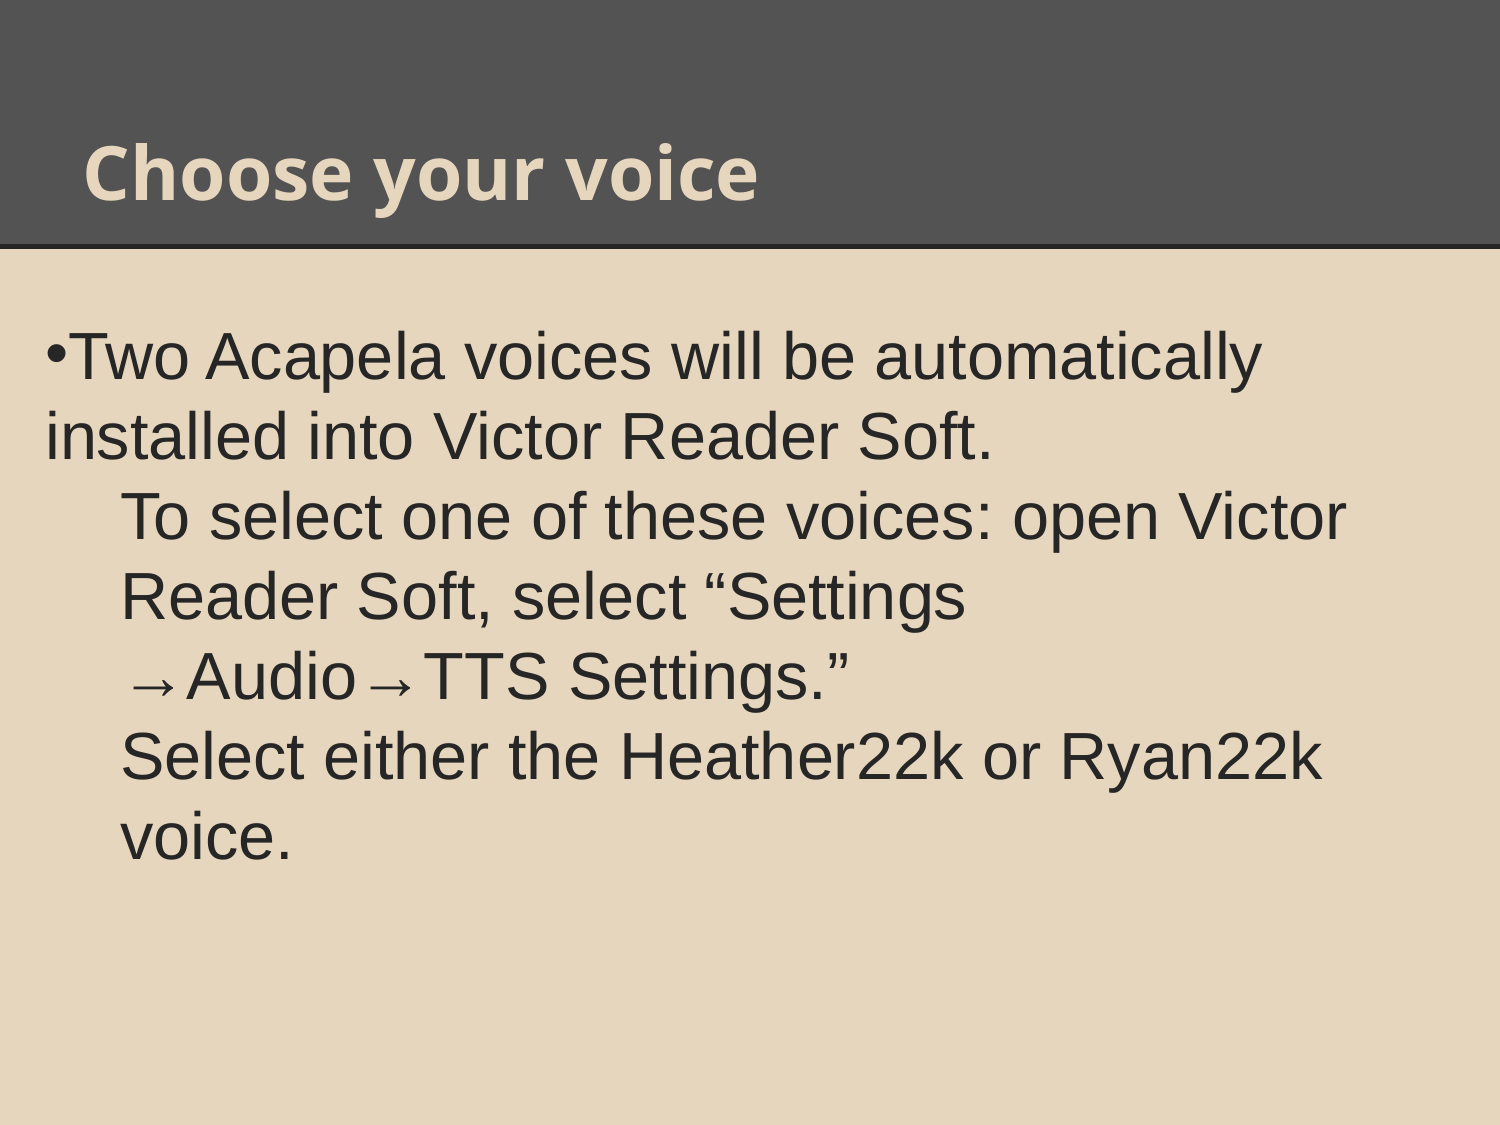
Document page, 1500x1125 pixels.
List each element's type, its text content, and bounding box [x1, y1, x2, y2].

text_box Two Acapela voices will be automatically installed into Victor Reader Soft. To select one of these voices: open Victor Reader Soft, select “Settings →Audio→TTS Settings.” Select either the Heather22k or Ryan22k voice. [30, 305, 1406, 881]
title Choose your voice [30, 12, 1381, 231]
